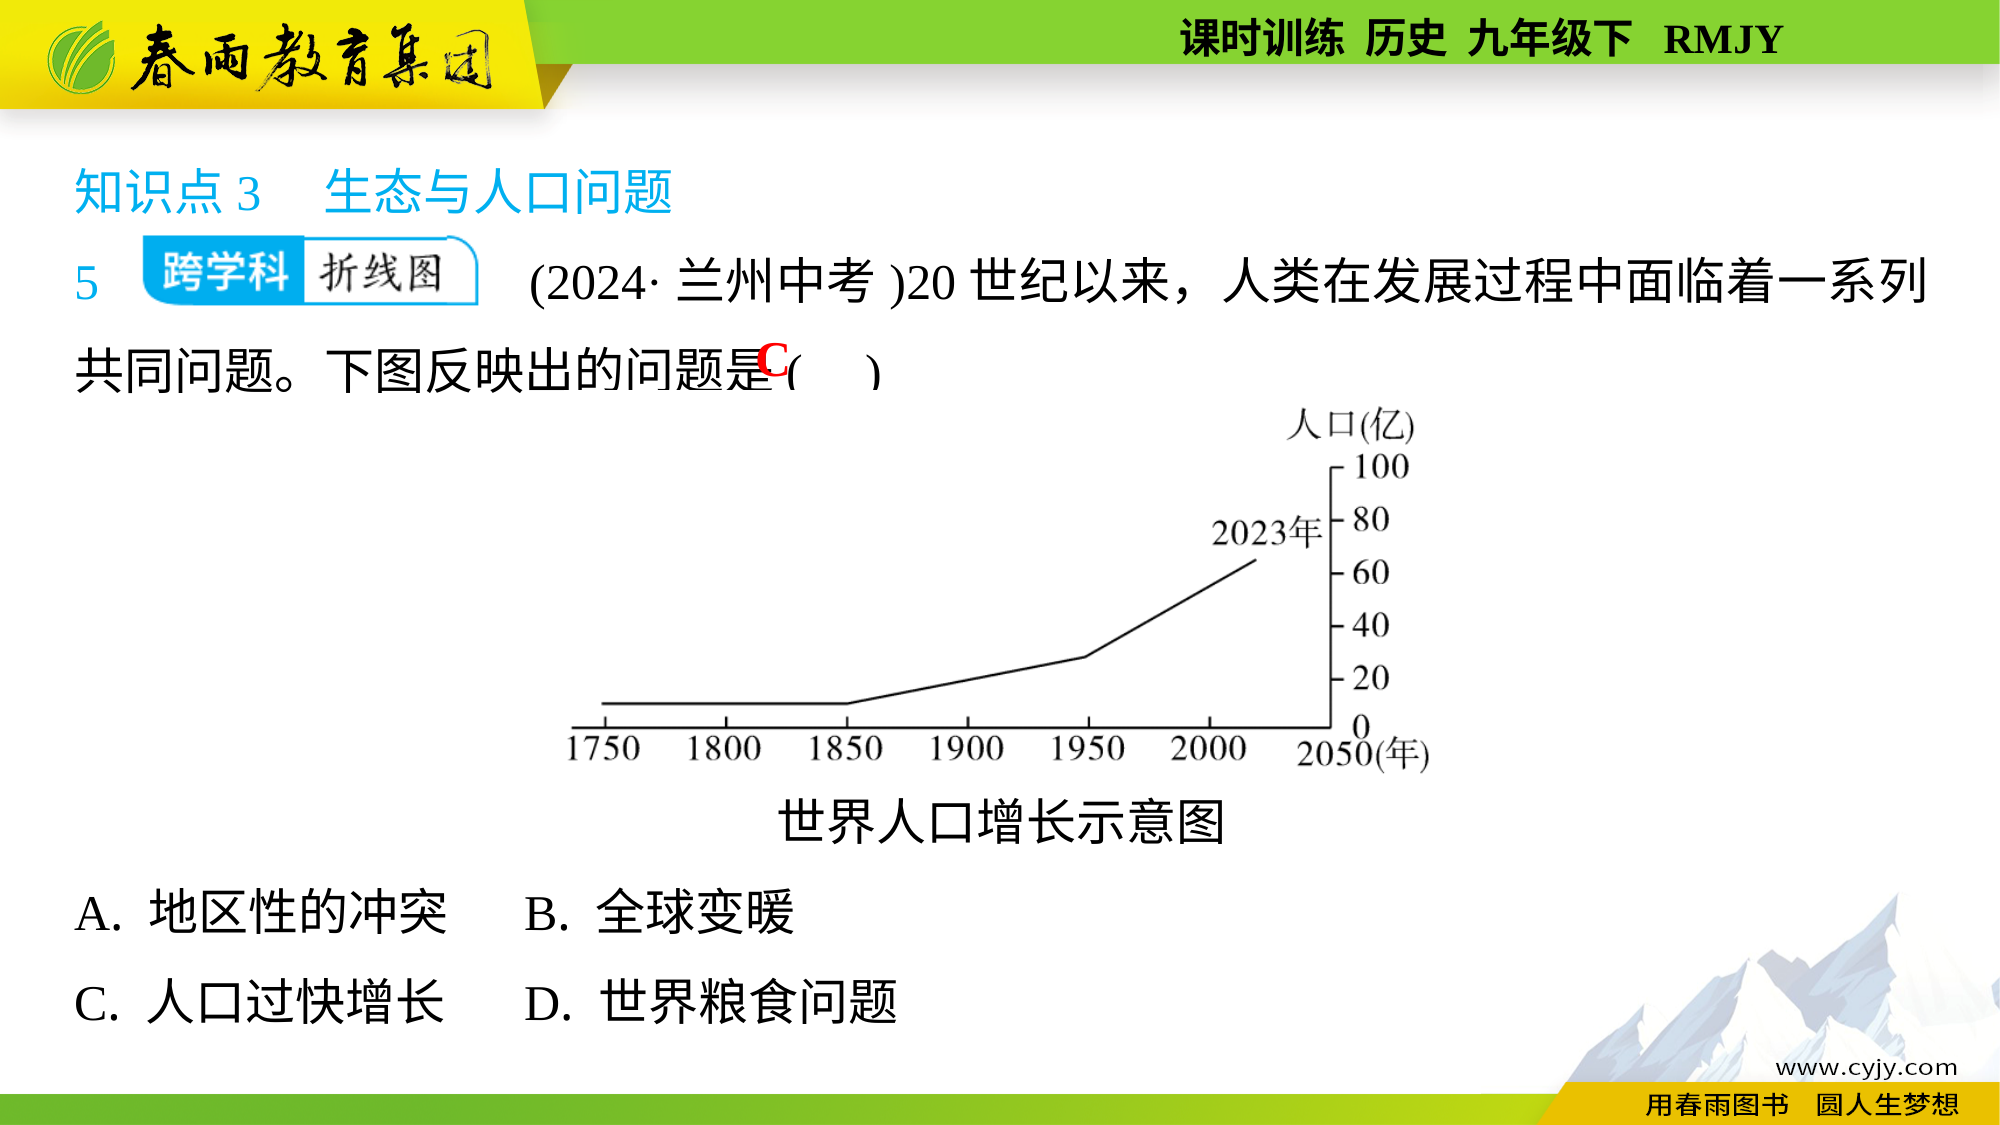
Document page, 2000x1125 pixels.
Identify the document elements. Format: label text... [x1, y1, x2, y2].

picture [0, 0, 2000, 1125]
text_box C [740, 319, 807, 389]
list 知识点3 生态与人口问题 5 (2024·兰州中考)20世纪以来，人类在发展过程中面临着一系列共同问题。下图反映出的问题是( ) 世界人口增长示意图 A. 地区性的冲突 B. 全球变暖 C. 人口过快增长 D. 世界粮食问题 [59, 122, 1944, 1047]
